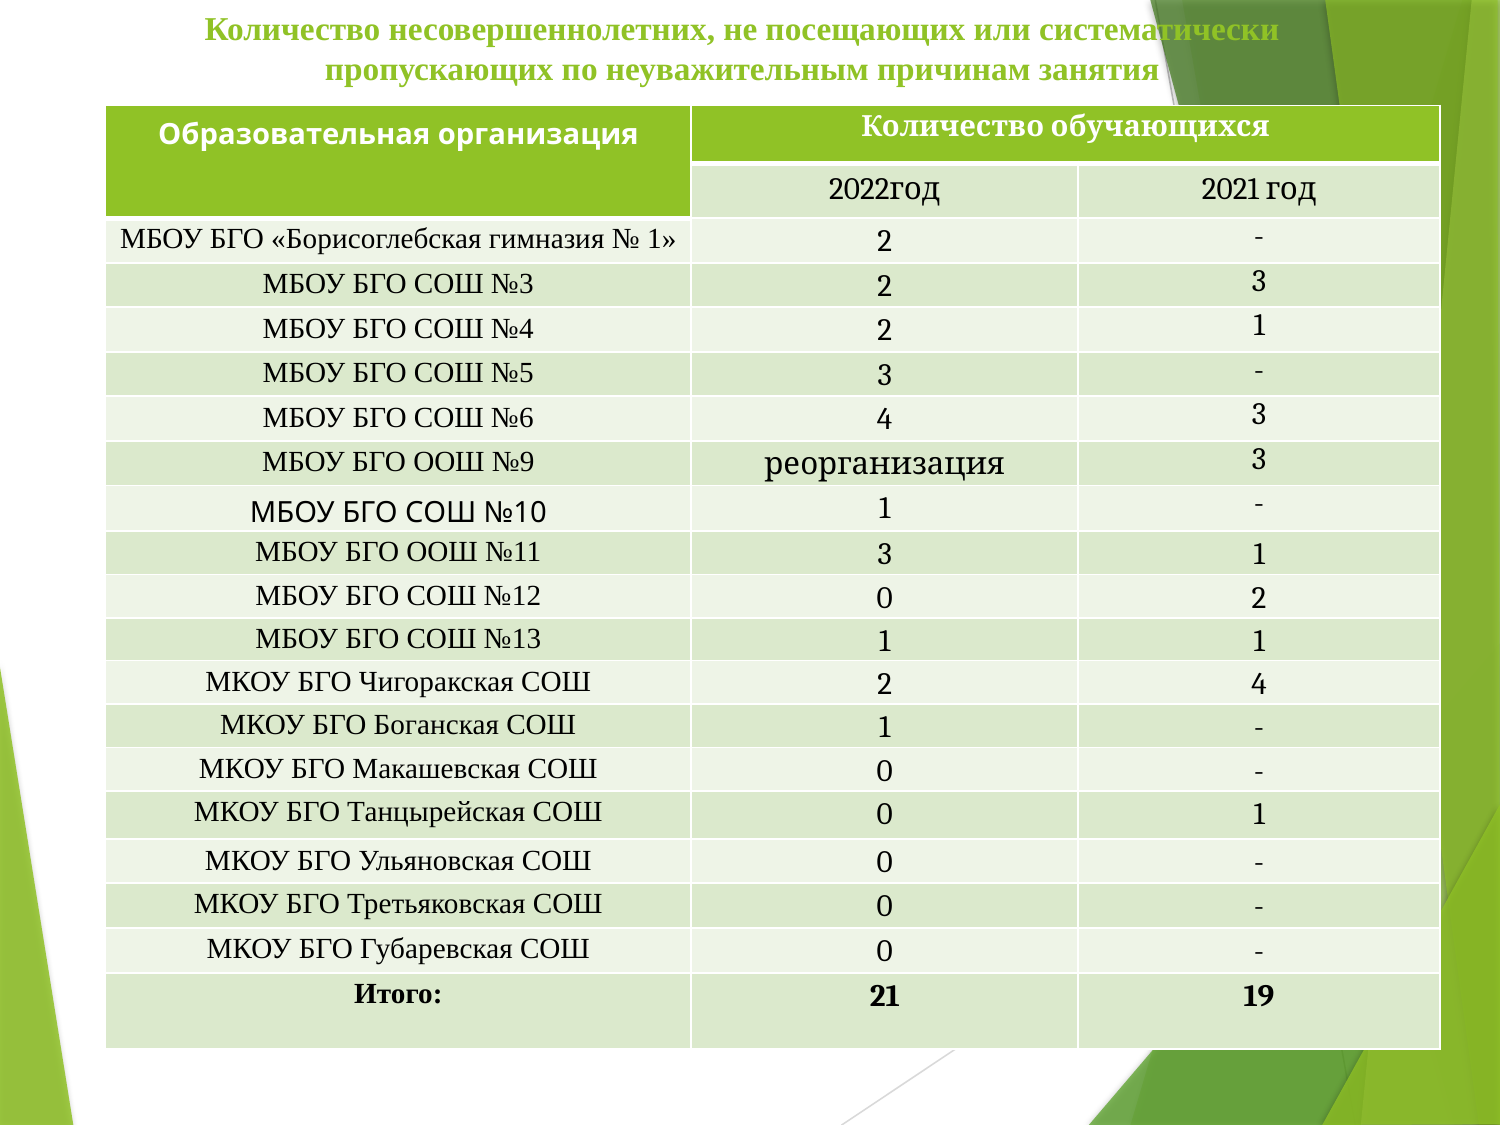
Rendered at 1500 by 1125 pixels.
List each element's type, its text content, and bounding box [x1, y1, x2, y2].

table_cell - [1079, 748, 1439, 790]
table_cell 0 [692, 884, 1077, 927]
table_cell 0 [692, 929, 1077, 972]
table_cell - [1079, 353, 1439, 395]
table_cell МКОУ БГО Макашевская СОШ [106, 748, 690, 790]
table_cell 3 [1079, 264, 1439, 306]
title Количество несовершеннолетних, не посещающих или систематически пропускающих по неуважительным причинам занятия [105, 0, 1381, 102]
table_cell МБОУ БГО ООШ №9 [106, 442, 690, 485]
table_cell 21 [692, 974, 1077, 1048]
table_cell МБОУ БГО СОШ №5 [106, 353, 690, 395]
table_cell - [1079, 705, 1439, 747]
table_cell 19 [1079, 974, 1439, 1048]
table_cell 1 [1079, 792, 1439, 838]
table_cell 0 [692, 840, 1077, 882]
table_cell 1 [692, 486, 1077, 530]
table_cell МБОУ БГО СОШ №6 [106, 397, 690, 440]
table_cell 2022год [692, 166, 1077, 217]
table_cell 2 [692, 661, 1077, 703]
table_cell МКОУ БГО Ульяновская СОШ [106, 840, 690, 882]
table_cell МКОУ БГО Губаревская СОШ [106, 929, 690, 972]
table_cell 0 [692, 792, 1077, 838]
table_cell МКОУ БГО Третьяковская СОШ [106, 884, 690, 927]
table_cell МБОУ БГО СОШ №13 [106, 619, 690, 660]
table_cell - [1079, 486, 1439, 530]
table_cell МБОУ БГО СОШ №10 [106, 486, 690, 530]
table_cell - [1079, 219, 1439, 262]
table_cell Итого: [106, 974, 690, 1048]
table_cell МБОУ БГО СОШ №4 [106, 308, 690, 351]
table_cell 0 [692, 575, 1077, 617]
table_cell МКОУ БГО Танцырейская СОШ [106, 792, 690, 838]
table_cell МБОУ БГО СОШ №12 [106, 575, 690, 617]
table_cell - [1079, 929, 1439, 972]
table_cell 1 [1079, 532, 1439, 574]
table_cell 1 [692, 619, 1077, 660]
table_cell 2 [1079, 575, 1439, 617]
table_cell 3 [692, 353, 1077, 395]
table_cell 2 [692, 308, 1077, 351]
table_cell - [1079, 840, 1439, 882]
table_cell МБОУ БГО СОШ №3 [106, 264, 690, 306]
table_cell МБОУ БГО «Борисоглебская гимназия № 1» [106, 221, 690, 262]
table_cell 1 [1079, 308, 1439, 351]
table_cell 3 [1079, 397, 1439, 440]
table_cell 4 [692, 397, 1077, 440]
table_cell - [1079, 884, 1439, 927]
table_cell 0 [692, 748, 1077, 790]
table_cell МБОУ БГО ООШ №11 [106, 532, 690, 574]
table_header Количество обучающихся [692, 106, 1439, 161]
table_cell МКОУ БГО Боганская СОШ [106, 705, 690, 747]
table_cell реорганизация [692, 442, 1077, 485]
table_cell 2 [692, 264, 1077, 306]
table_cell МКОУ БГО Чигоракская СОШ [106, 661, 690, 703]
table_cell 2021 год [1079, 166, 1439, 217]
table_cell 3 [692, 532, 1077, 574]
table_cell 1 [692, 705, 1077, 747]
table_header Образовательная организация [106, 106, 690, 216]
table_cell 4 [1079, 661, 1439, 703]
table_cell 1 [1079, 619, 1439, 660]
table_cell 2 [692, 219, 1077, 262]
table_cell 3 [1079, 442, 1439, 485]
